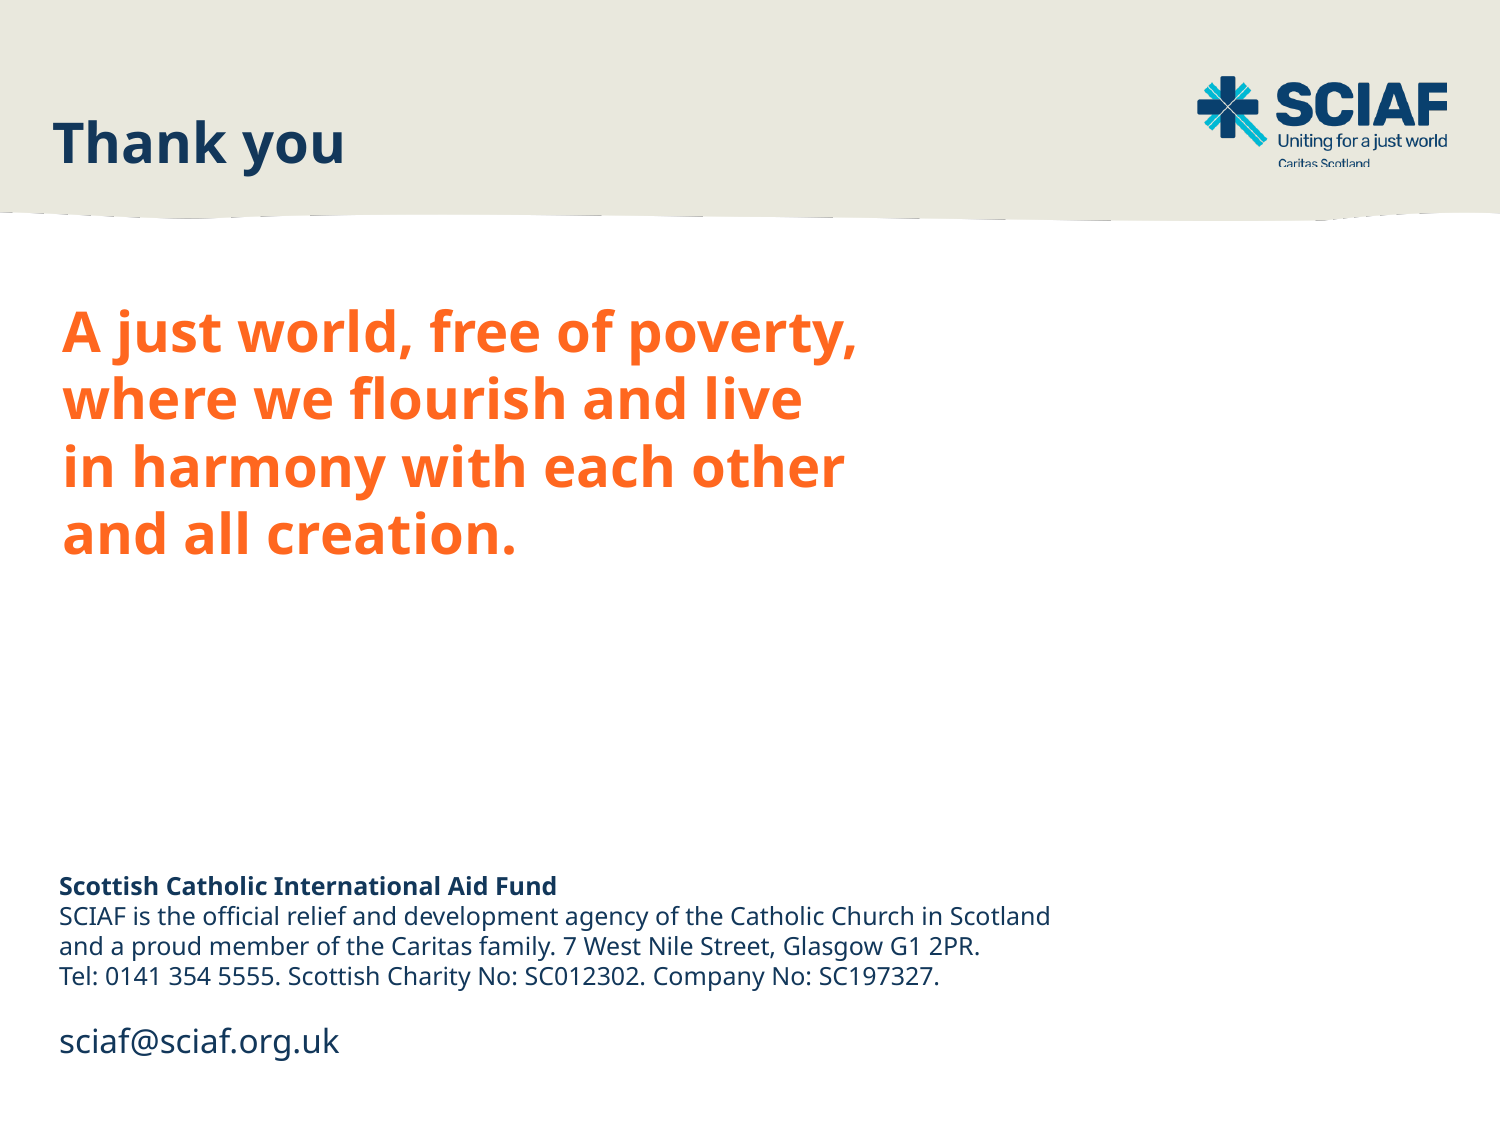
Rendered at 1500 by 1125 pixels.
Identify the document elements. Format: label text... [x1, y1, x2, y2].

text_box Scottish Catholic International Aid Fund SCIAF is the official relief and development agency of the Catholic Church in Scotland and a proud member of the Caritas family. 7 West Nile Street, Glasgow G1 2PR. Tel: 0141 354 5555. Scottish Charity No: SC012302. Company No: SC197327. sciaf@sciaf.org.uk [44, 863, 1132, 1068]
text_box A just world, free of poverty, where we flourish and live in harmony with each other and all creation. [47, 288, 961, 574]
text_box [0, 0, 1500, 222]
